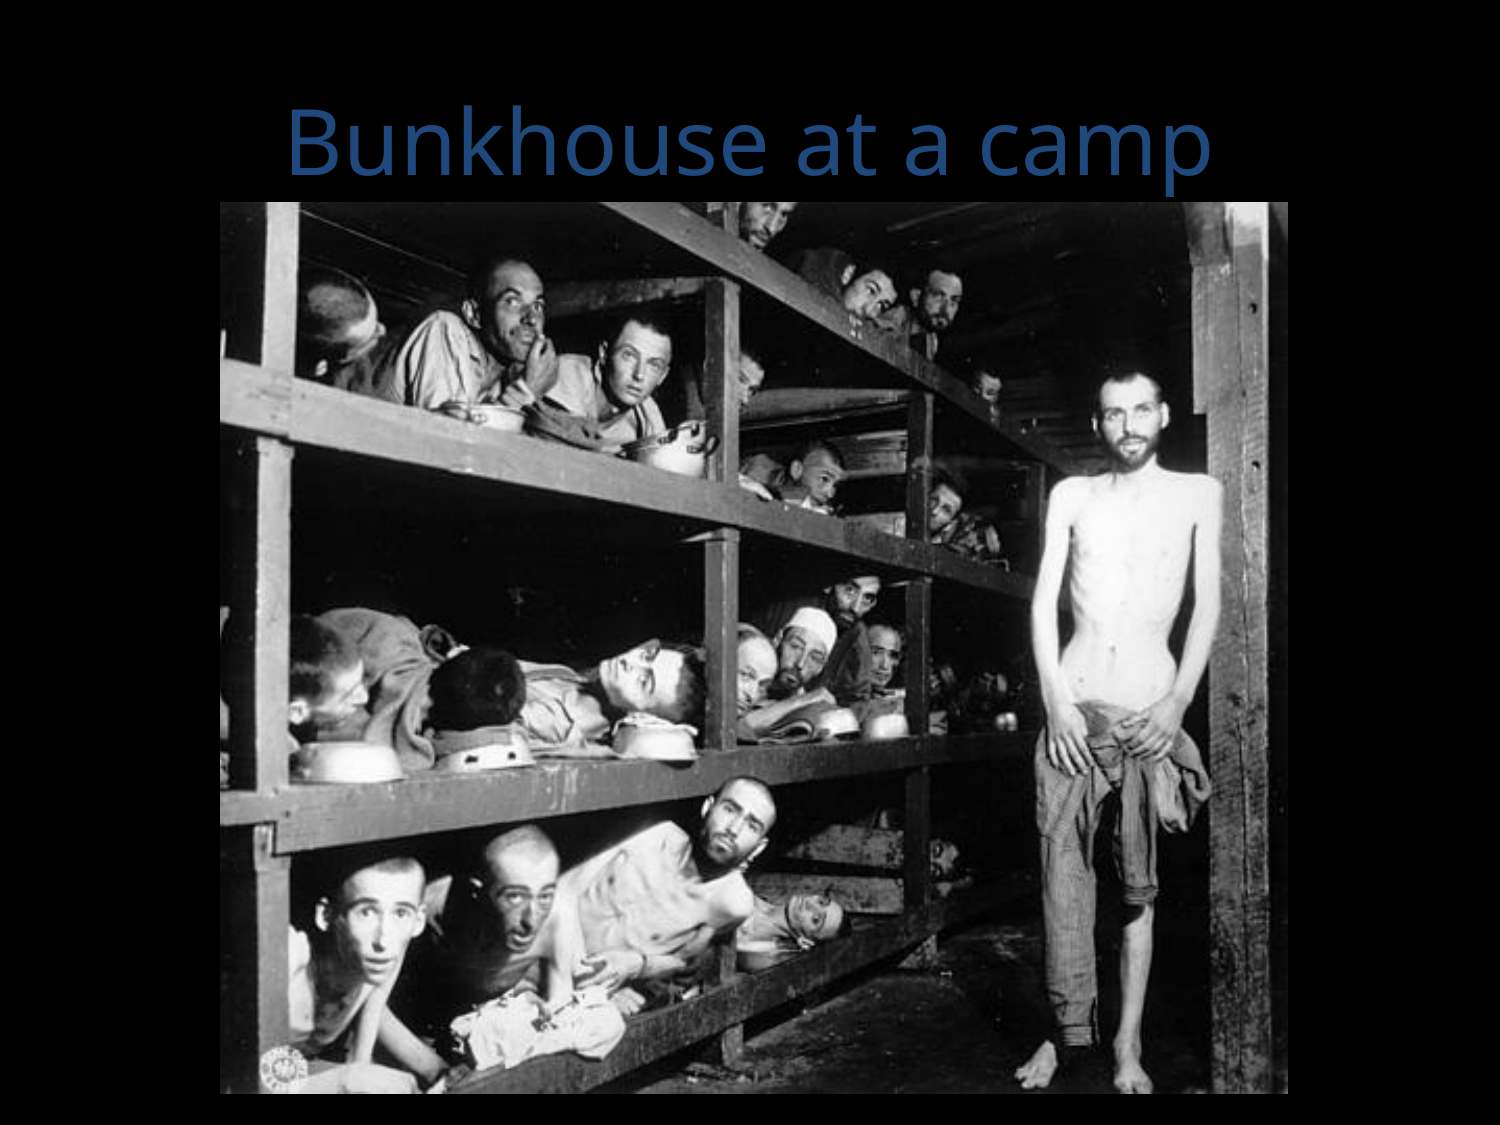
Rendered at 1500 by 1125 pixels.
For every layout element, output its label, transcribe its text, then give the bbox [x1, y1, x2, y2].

picture [220, 202, 1288, 1095]
title Bunkhouse at a camp [75, 45, 1425, 233]
